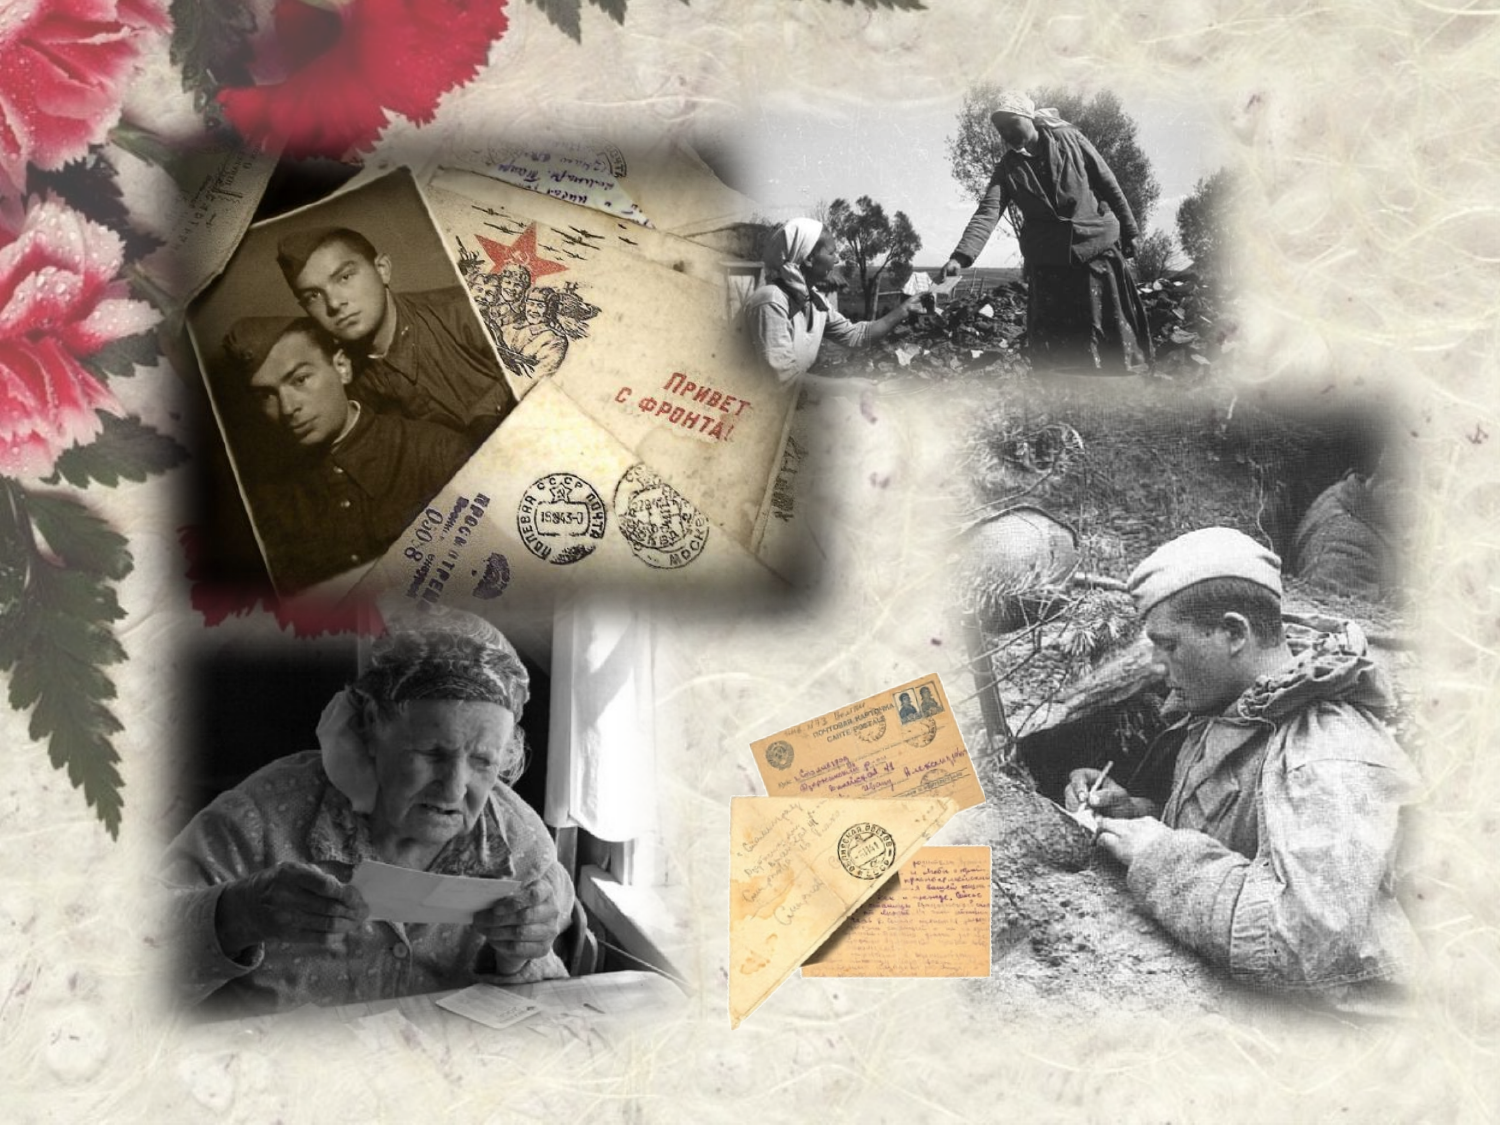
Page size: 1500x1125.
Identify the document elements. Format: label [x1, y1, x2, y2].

picture [116, 46, 1446, 1071]
